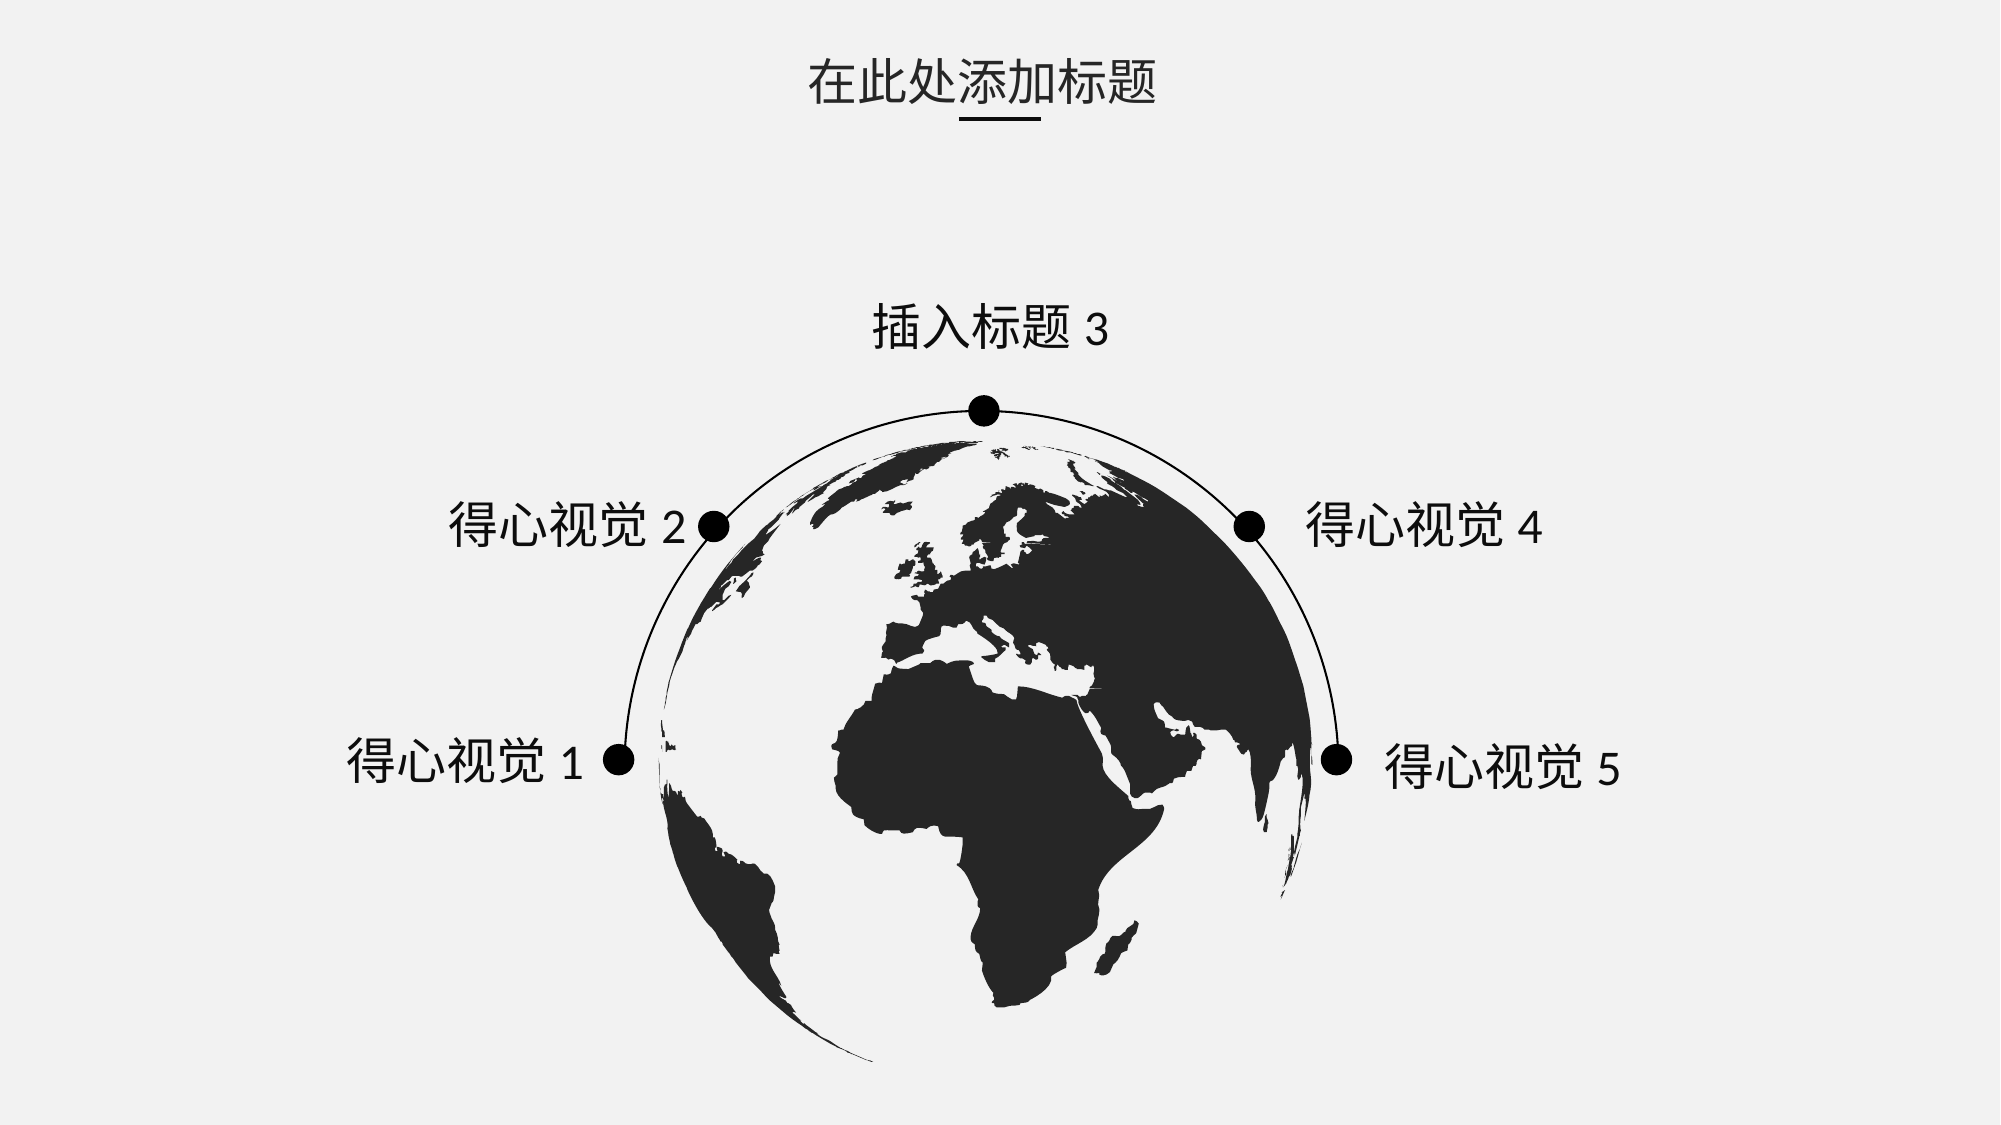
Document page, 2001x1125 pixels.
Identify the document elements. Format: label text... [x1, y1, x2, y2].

text_box 得心视觉1 [331, 721, 599, 797]
text_box [831, 455, 1313, 1008]
text_box [663, 509, 785, 710]
text_box [665, 740, 677, 752]
text_box [658, 757, 874, 1062]
text_box [701, 510, 730, 543]
text_box [785, 462, 867, 517]
text_box [1233, 510, 1266, 543]
text_box [968, 395, 1000, 427]
text_box [990, 447, 1010, 461]
text_box 在此处添加标题 [792, 43, 1208, 118]
text_box 得心视觉5 [1369, 727, 1637, 803]
text_box [1021, 445, 1039, 450]
text_box [625, 411, 1338, 772]
text_box [602, 743, 635, 776]
text_box [810, 441, 983, 530]
text_box [660, 720, 665, 738]
text_box [1320, 743, 1353, 776]
text_box 得心视觉4 [1290, 486, 1558, 561]
text_box 得心视觉2 [434, 486, 701, 561]
text_box 插入标题3 [857, 288, 1124, 363]
